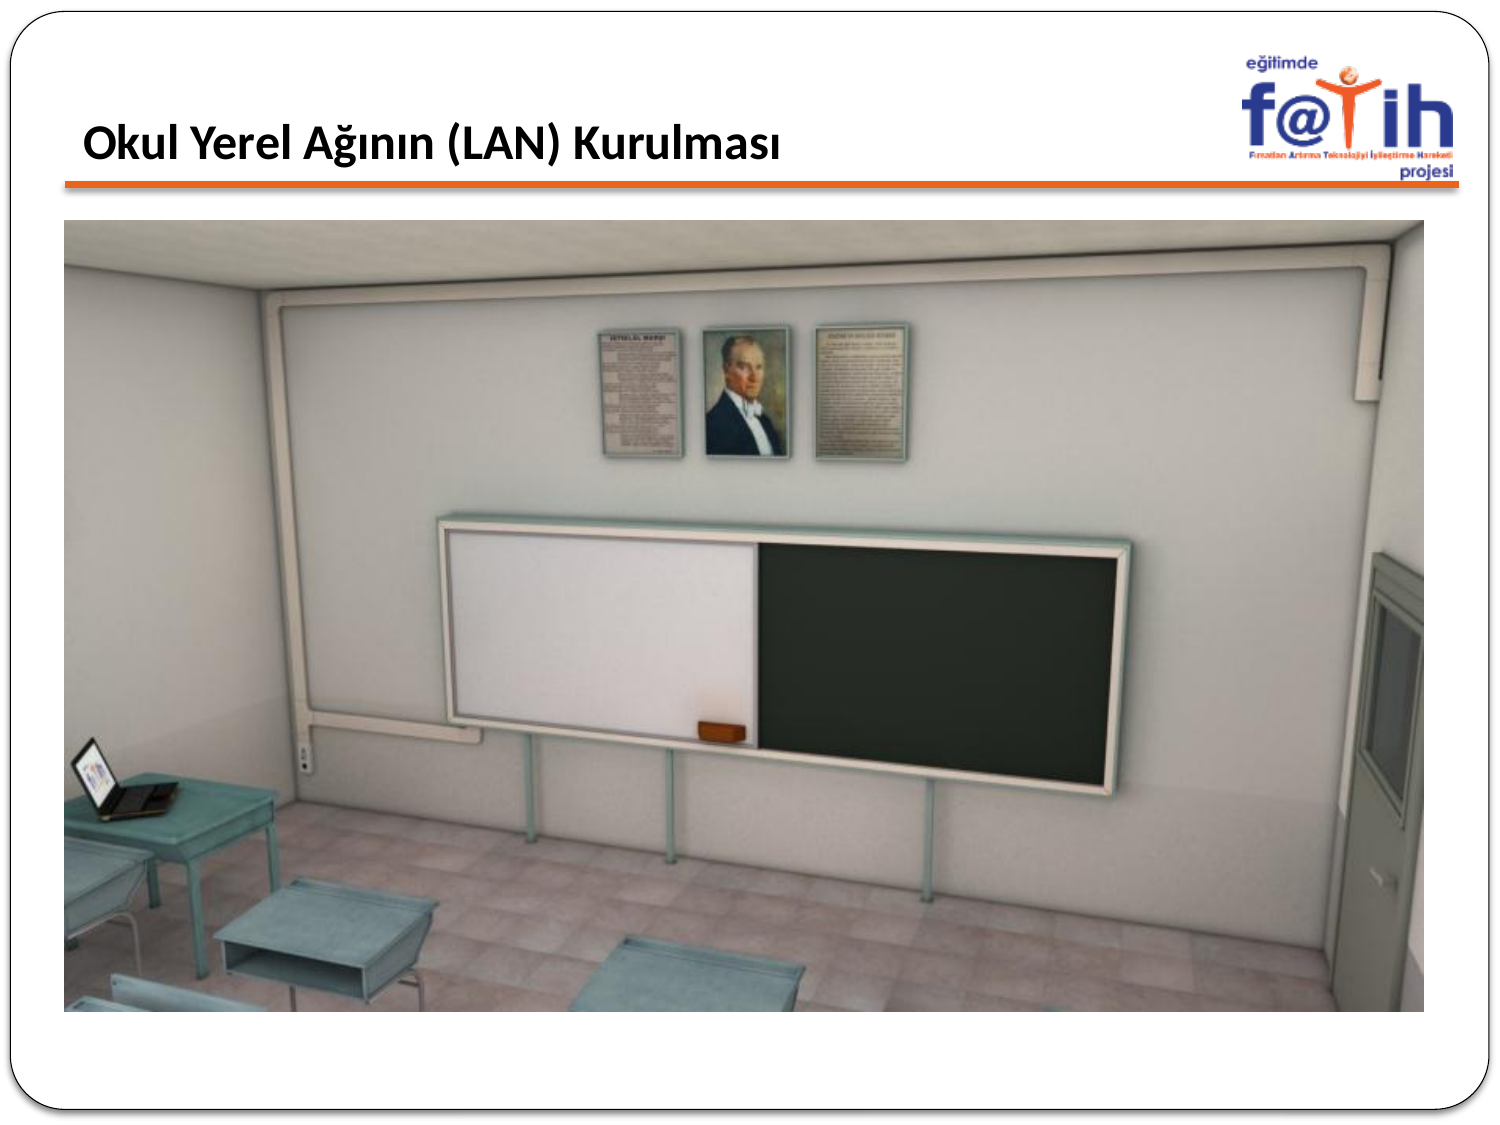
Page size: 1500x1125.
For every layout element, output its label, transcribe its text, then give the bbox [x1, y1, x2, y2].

picture [1242, 54, 1453, 182]
picture [64, 220, 1424, 1012]
text_box Okul Yerel Ağının (LAN) Kurulması [68, 101, 797, 177]
